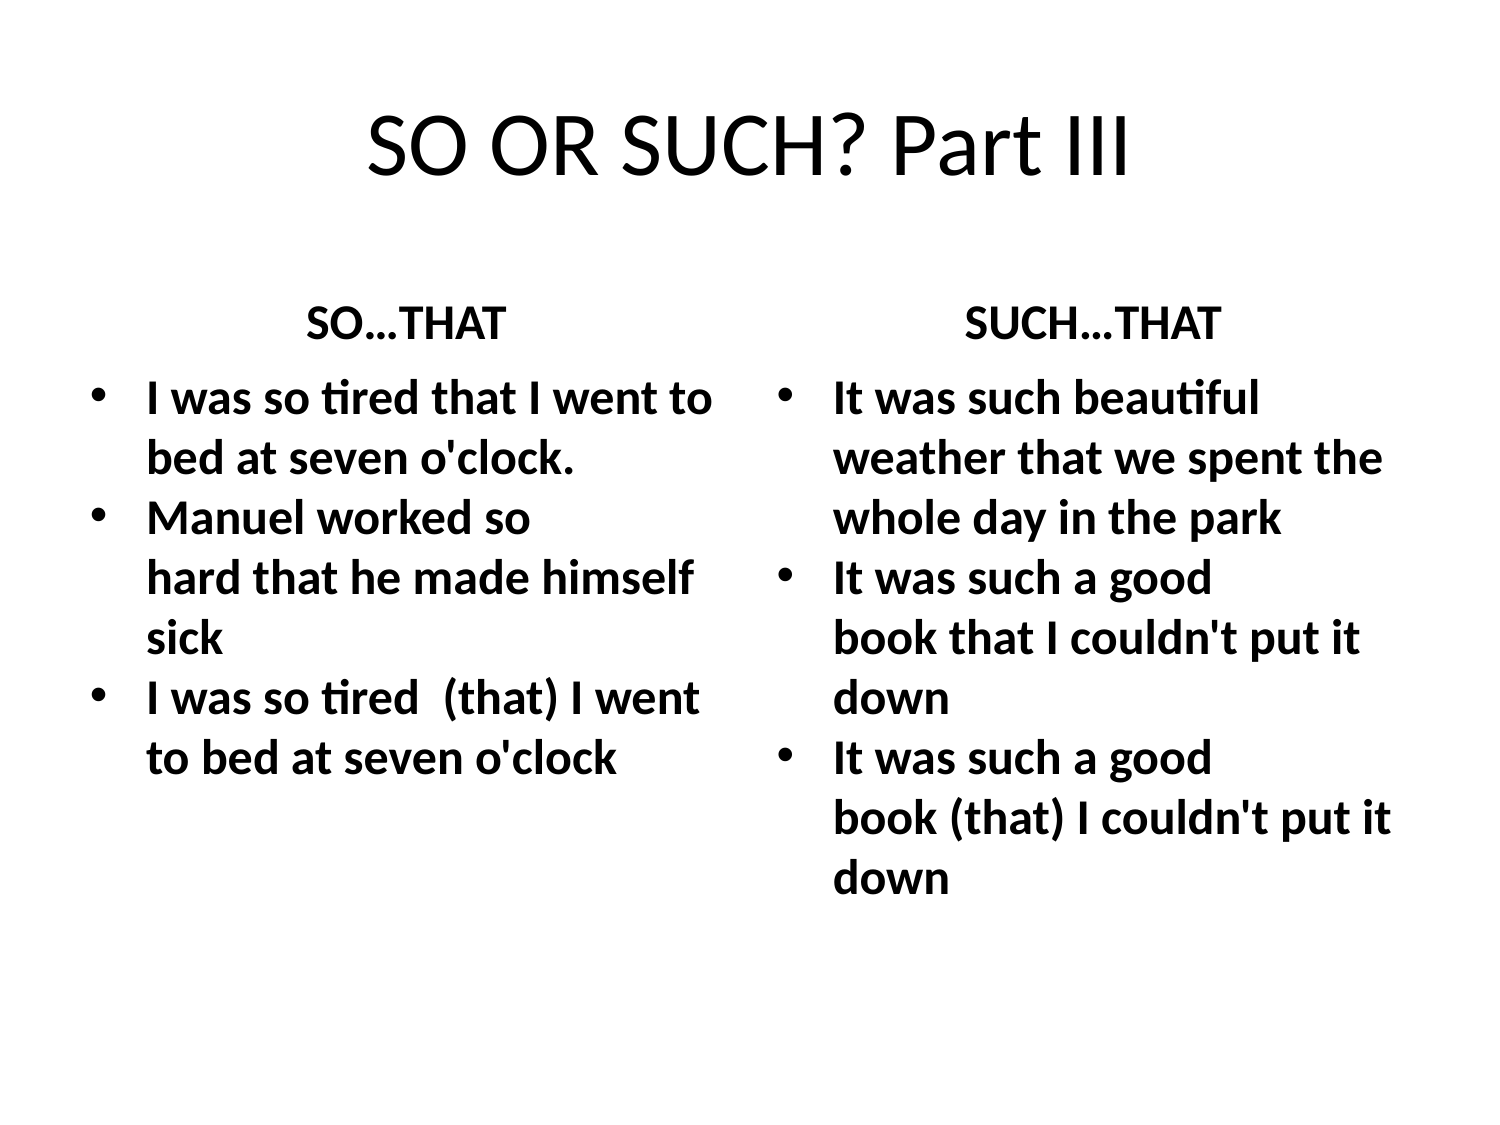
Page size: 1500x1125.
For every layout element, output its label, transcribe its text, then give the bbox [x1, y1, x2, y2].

text_box SO OR SUCH? Part III [75, 45, 1425, 233]
text_box SUCH…THAT [761, 251, 1425, 356]
text_box It was such beautiful weather that we spent the whole day in the park It was such a good book that I couldn't put it down It was such a good book (that) I couldn't put it down [761, 356, 1425, 1005]
text_box SO…THAT [74, 251, 738, 356]
text_box I was so tired that I went to bed at seven o'clock. Manuel worked so hard that he made himself sick I was so tired (that) I went to bed at seven o'clock [74, 356, 738, 1005]
